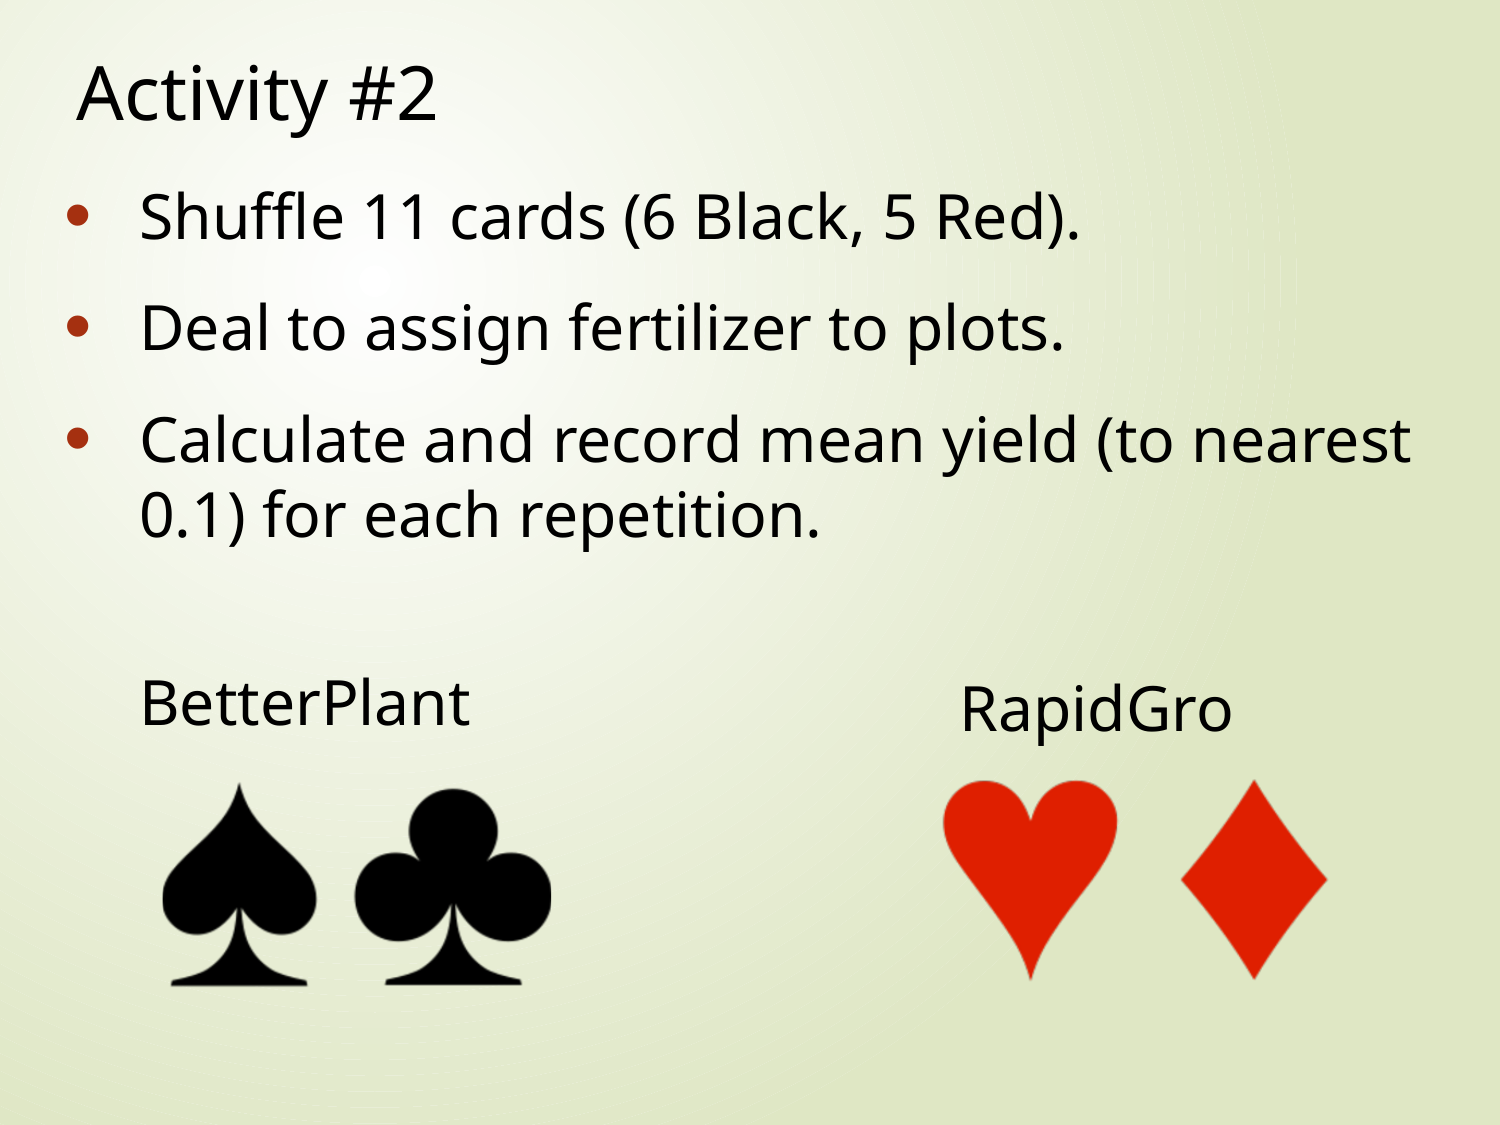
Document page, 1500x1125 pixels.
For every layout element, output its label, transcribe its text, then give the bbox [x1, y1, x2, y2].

text_box BetterPlant [133, 656, 478, 744]
picture [1177, 770, 1367, 981]
text_box Shuffle 11 cards (6 Black, 5 Red). Deal to assign fertilizer to plots. Calculate and record mean yield (to nearest 0.1) for each repetition. [58, 170, 1487, 556]
text_box Activity #2 [76, 29, 1291, 151]
picture [915, 778, 1129, 998]
text_box RapidGro [953, 662, 1241, 750]
picture [339, 773, 552, 989]
picture [162, 781, 326, 1004]
